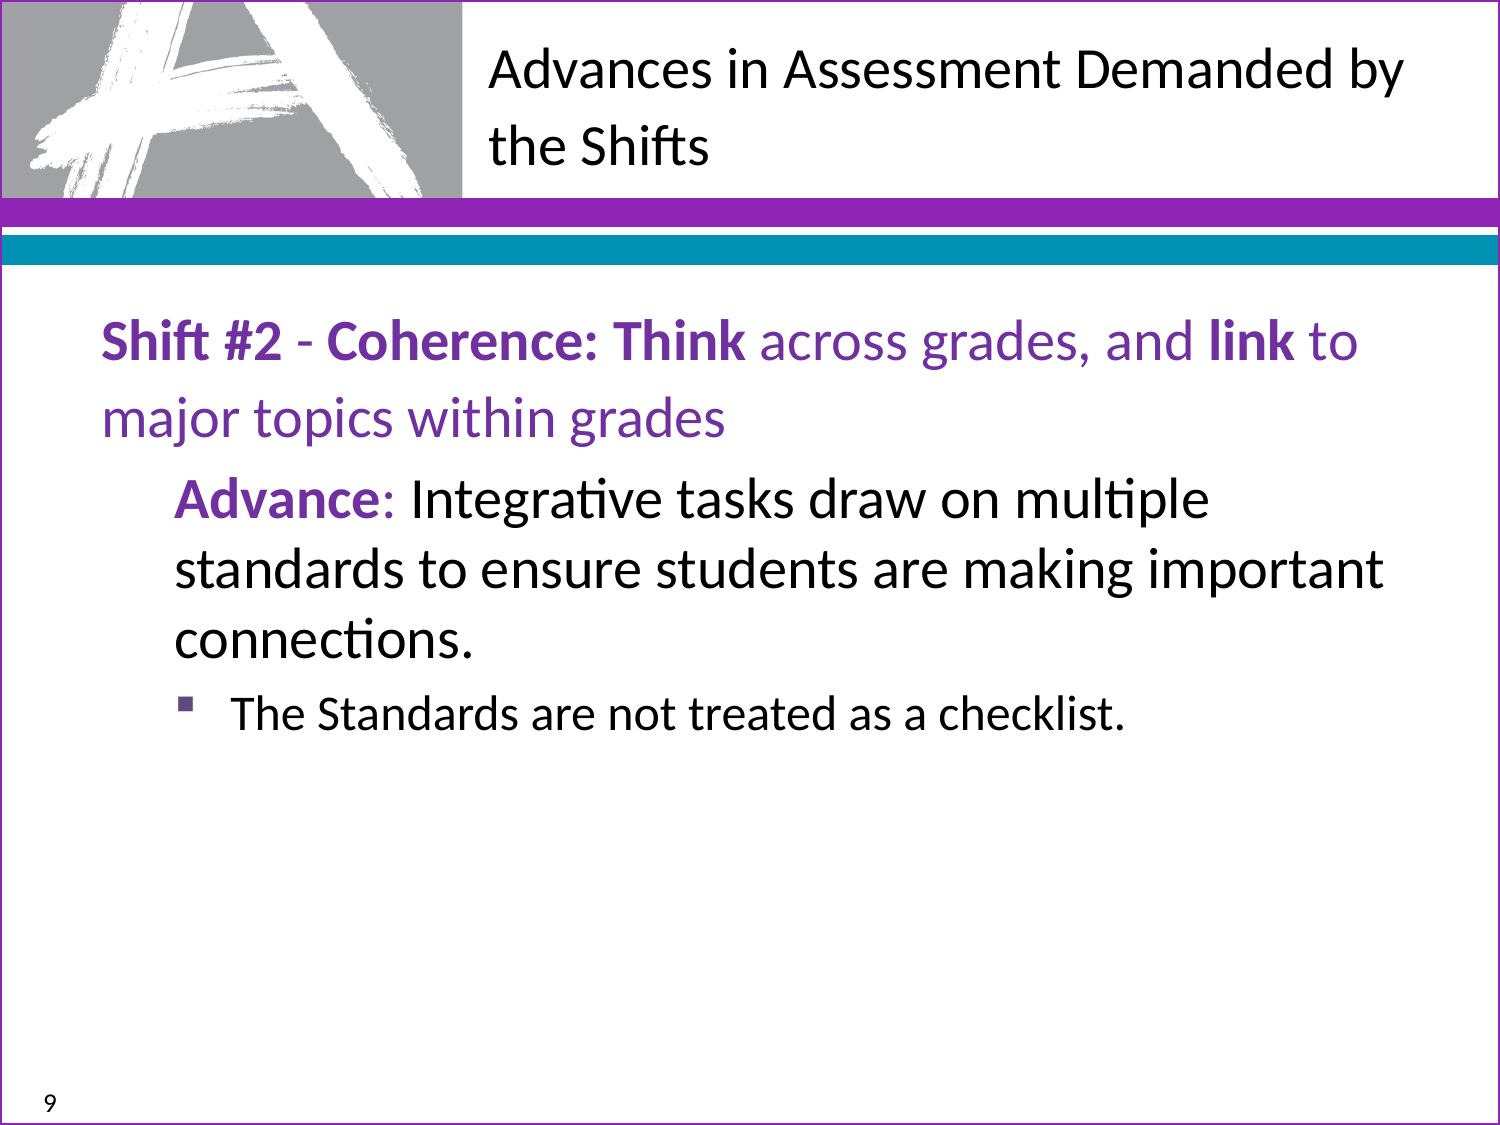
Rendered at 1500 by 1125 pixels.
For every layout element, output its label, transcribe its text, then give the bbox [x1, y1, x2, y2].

list Shift #2 - Coherence: Think across grades, and link to major topics within grades Advance: Integrative tasks draw on multiple standards to ensure students are making important connections. The Standards are not treated as a checklist. [75, 287, 1450, 913]
picture [2, 2, 462, 198]
title Advances in Assessment Demanded by the Shifts [462, 0, 1500, 200]
slide_number 9 [0, 1077, 100, 1125]
